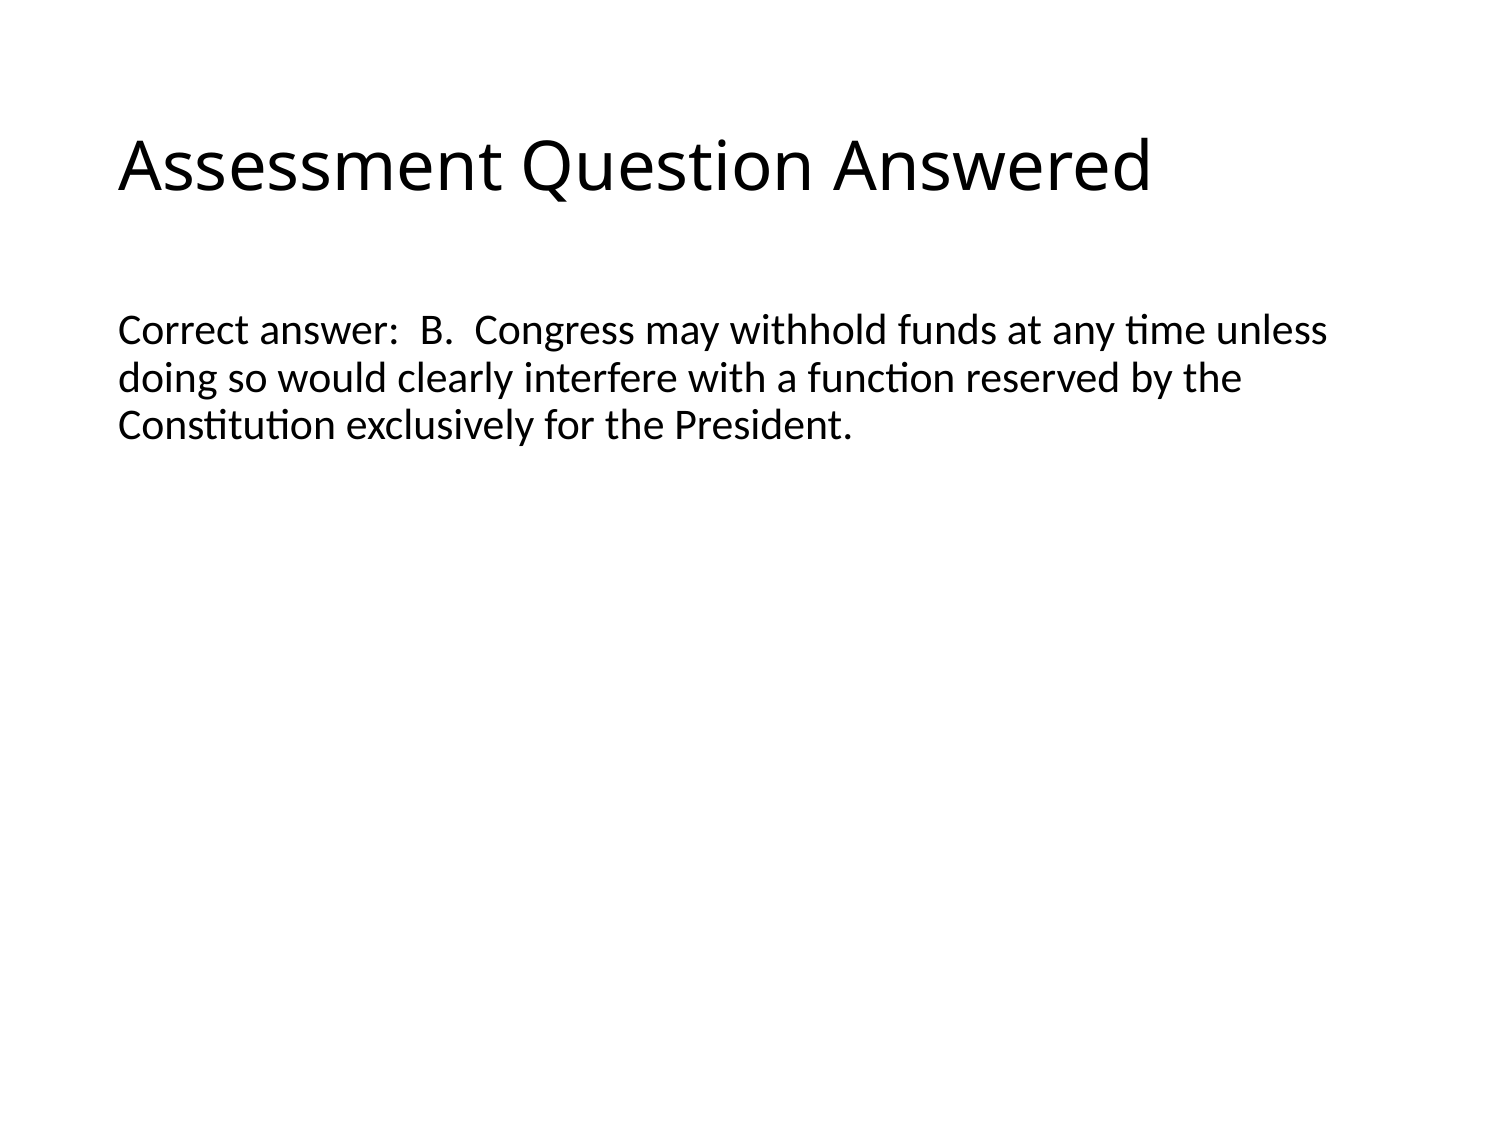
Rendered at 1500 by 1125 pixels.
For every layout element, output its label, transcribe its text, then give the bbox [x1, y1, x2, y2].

list Correct answer: B. Congress may withhold funds at any time unless doing so would clearly interfere with a function reserved by the Constitution exclusively for the President. [102, 299, 1398, 1014]
title Assessment Question Answered [102, 59, 1398, 278]
